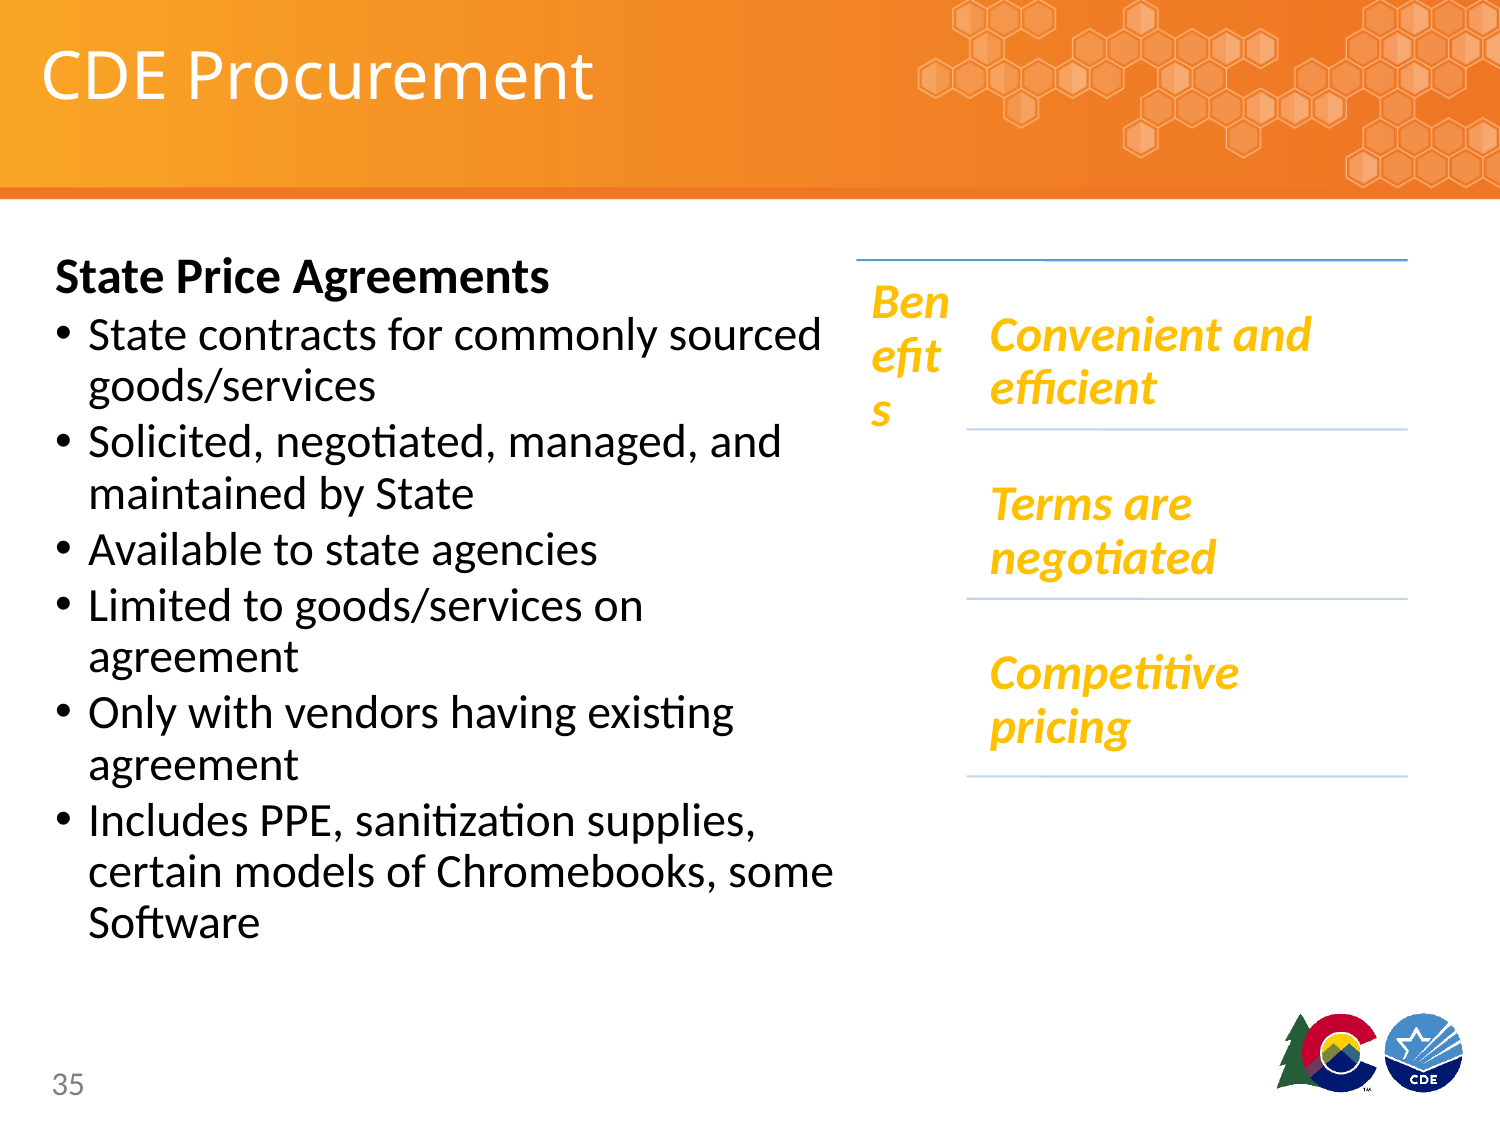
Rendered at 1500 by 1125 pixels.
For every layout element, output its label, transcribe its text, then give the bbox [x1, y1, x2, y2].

list State Price Agreements State contracts for commonly sourced goods/services Solicited, negotiated, managed, and maintained by State Available to state agencies Limited to goods/services on agreement Only with vendors having existing agreement Includes PPE, sanitization supplies, certain models of Chromebooks, some Software [40, 241, 857, 1010]
slide_number 35 [36, 1054, 375, 1115]
picture [0, 0, 1500, 200]
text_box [856, 259, 1408, 916]
picture [1275, 1012, 1463, 1093]
title CDE Procurement [40, 41, 1038, 166]
